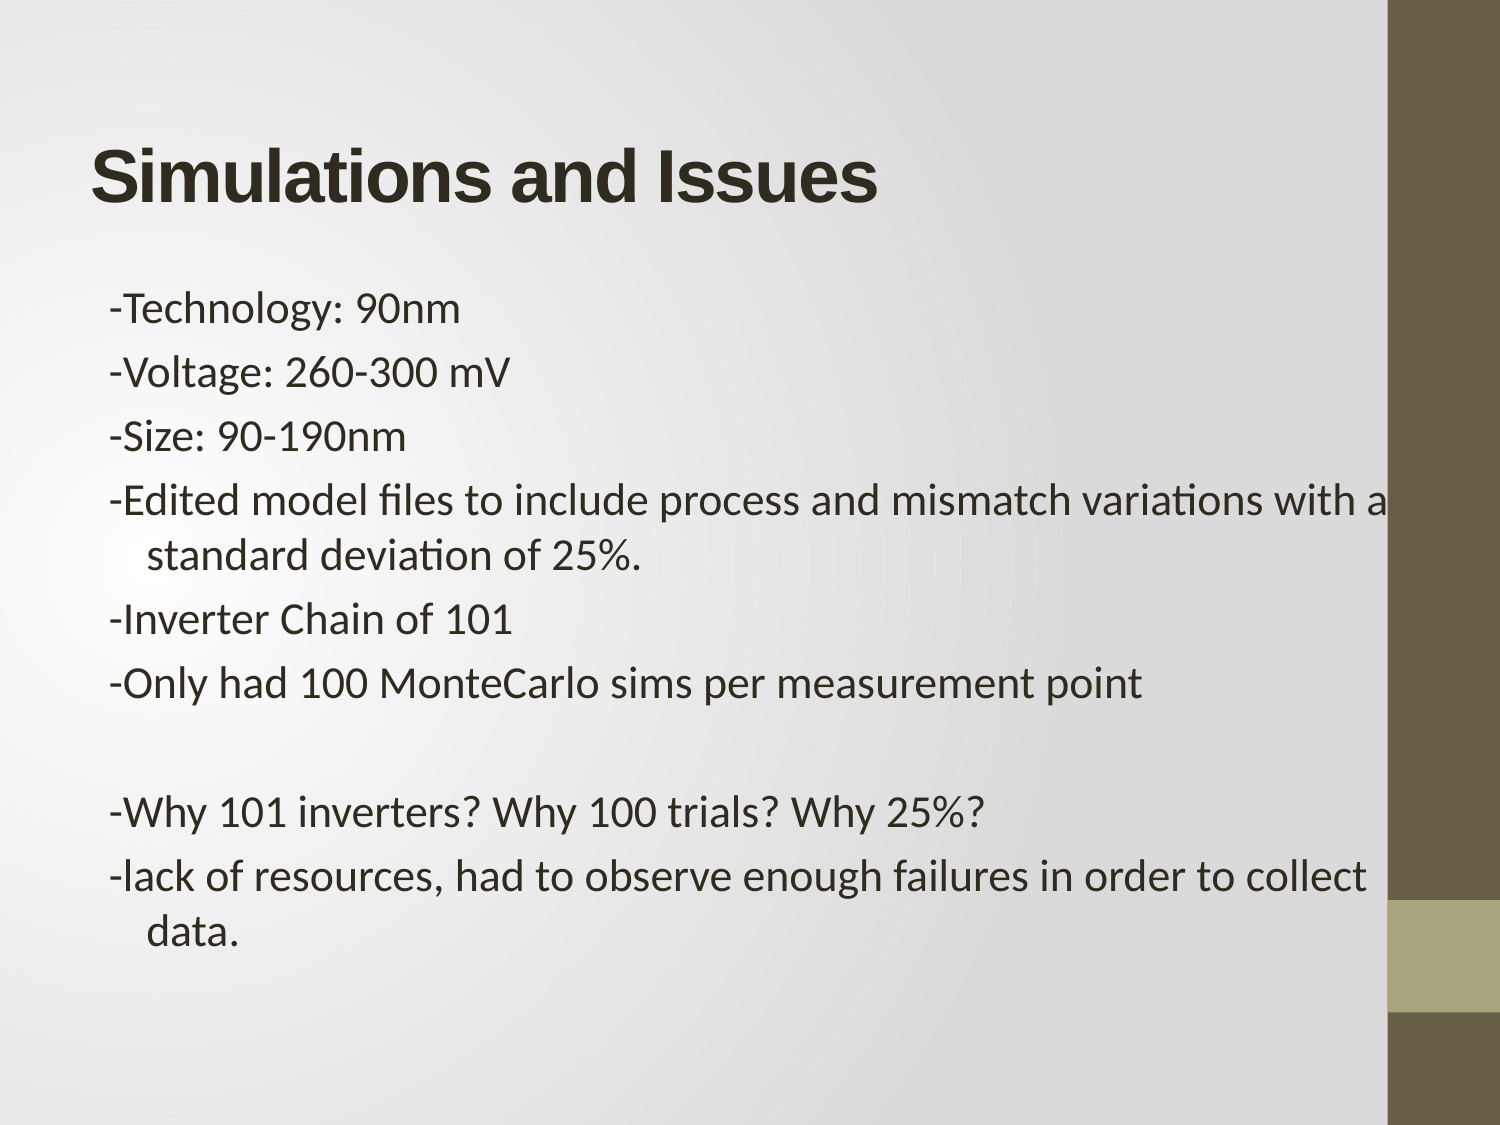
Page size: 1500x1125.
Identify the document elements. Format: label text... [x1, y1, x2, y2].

title Simulations and Issues [75, 14, 1425, 233]
list -Technology: 90nm -Voltage: 260-300 mV -Size: 90-190nm -Edited model files to include process and mismatch variations with a standard deviation of 25%. -Inverter Chain of 101 -Only had 100 MonteCarlo sims per measurement point -Why 101 inverters? Why 100 trials? Why 25%? -lack of resources, had to observe enough failures in order to collect data. [75, 262, 1425, 1035]
